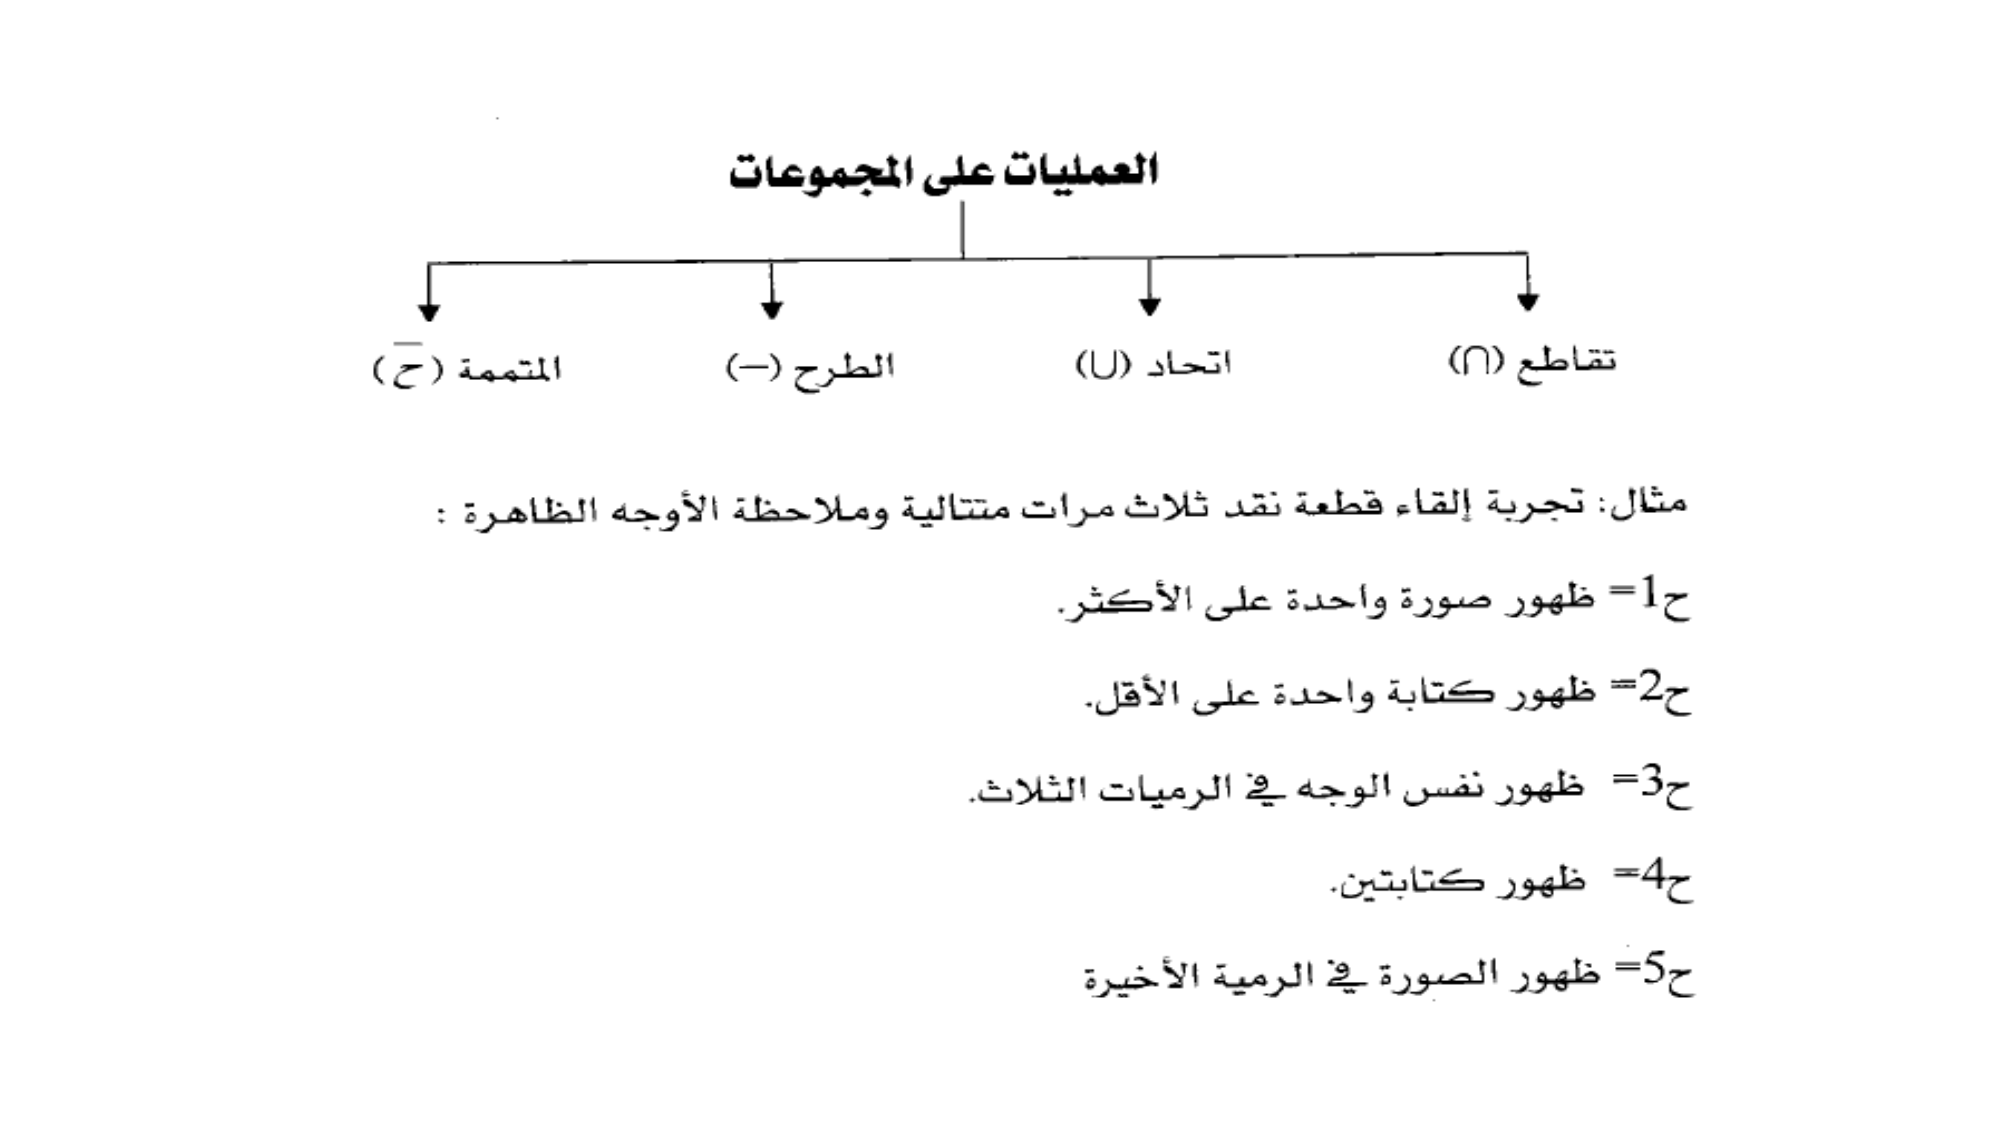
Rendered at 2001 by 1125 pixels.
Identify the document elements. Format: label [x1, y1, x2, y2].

picture [167, 107, 1777, 1035]
